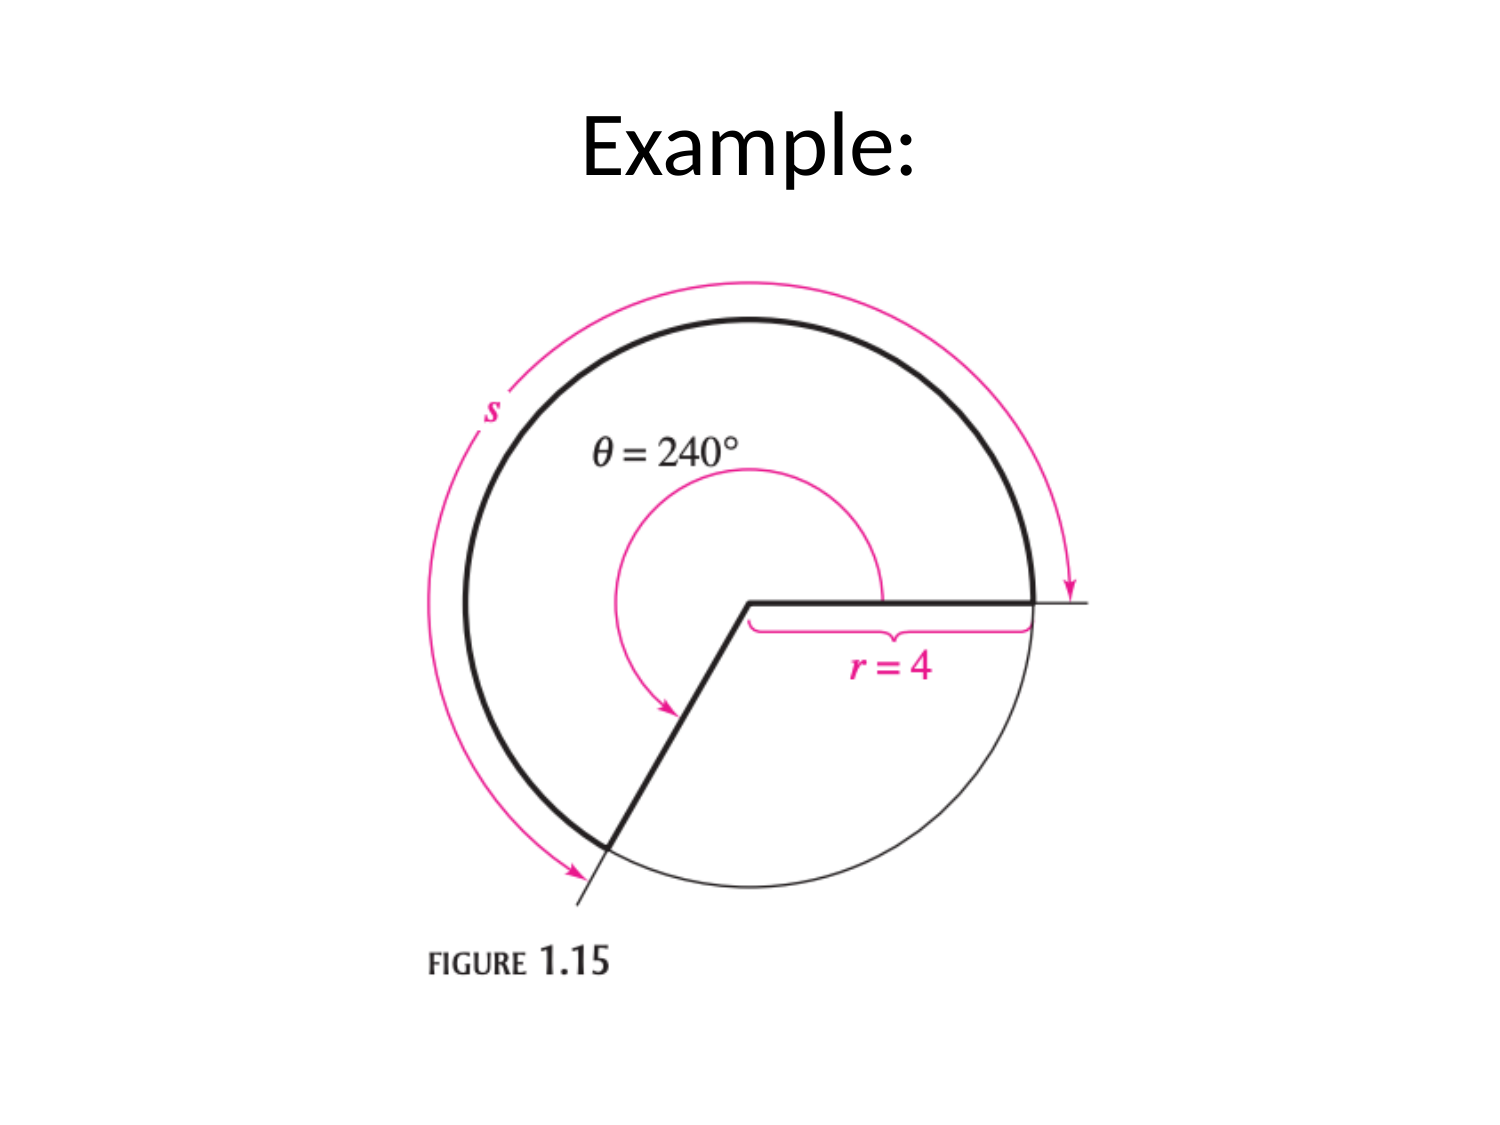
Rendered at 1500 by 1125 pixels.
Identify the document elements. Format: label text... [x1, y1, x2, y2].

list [74, 262, 1426, 1006]
title Example: [75, 45, 1425, 233]
